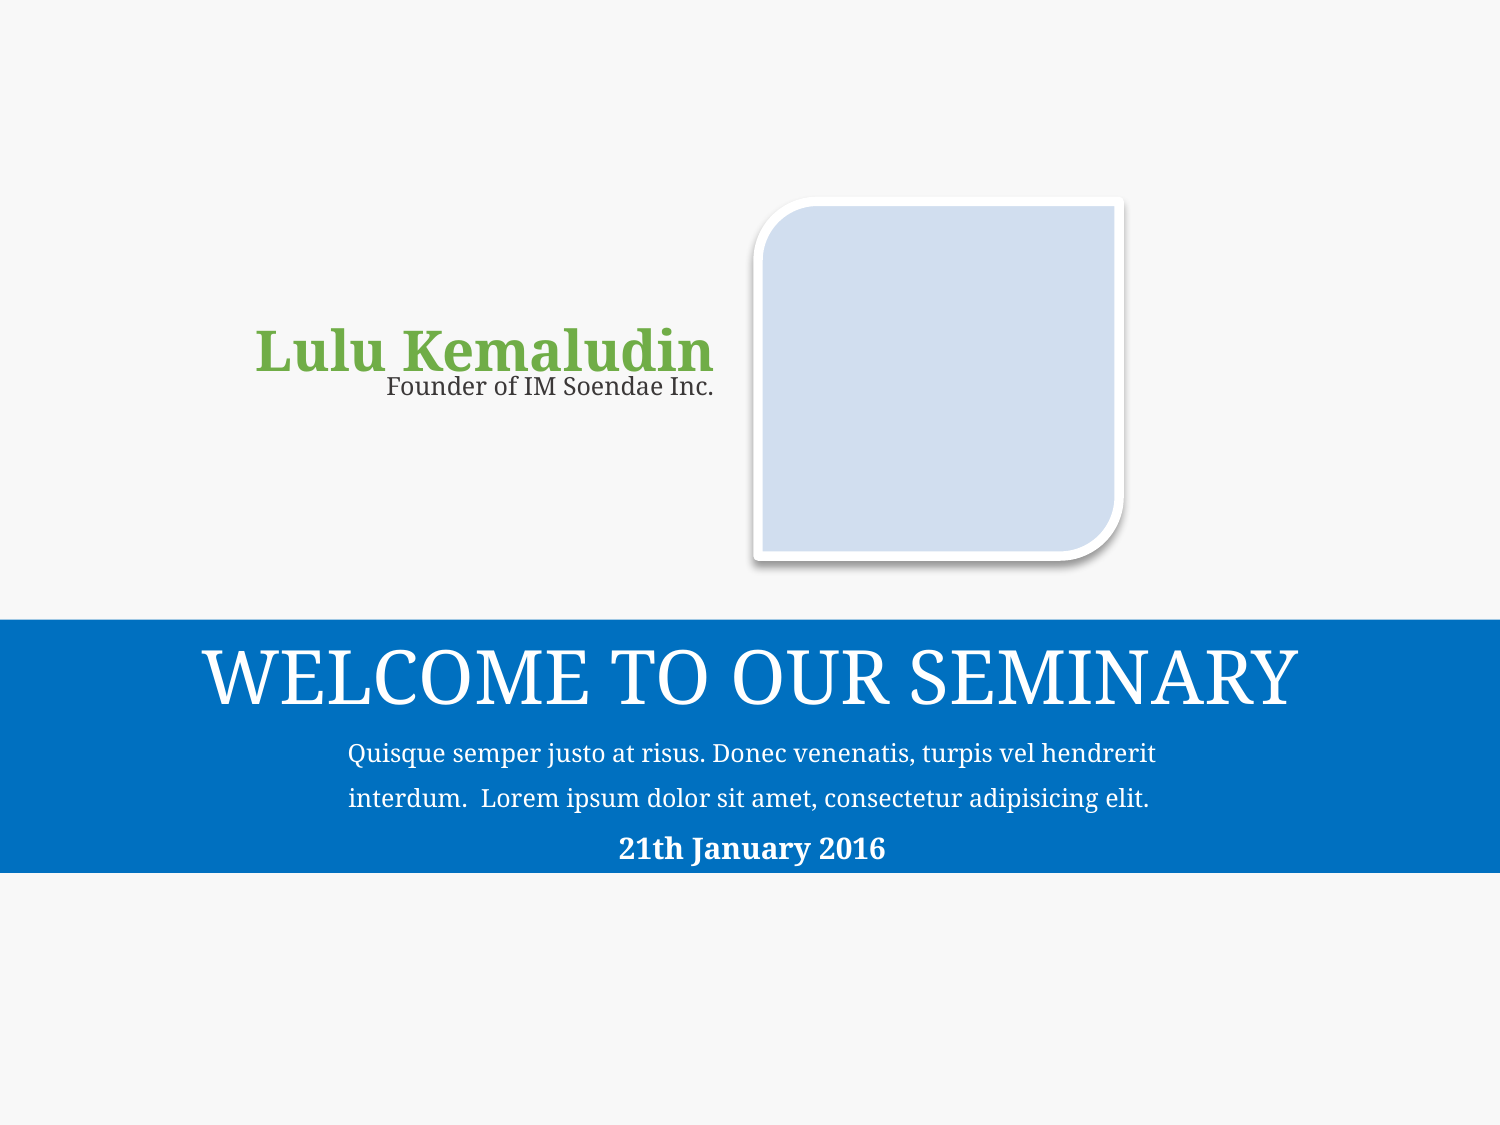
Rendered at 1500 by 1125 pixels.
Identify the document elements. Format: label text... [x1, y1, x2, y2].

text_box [0, 619, 1500, 873]
text_box Founder of IM Soendae Inc. [216, 347, 729, 408]
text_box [729, 201, 1120, 557]
text_box Lulu Kemaludin [216, 273, 729, 347]
